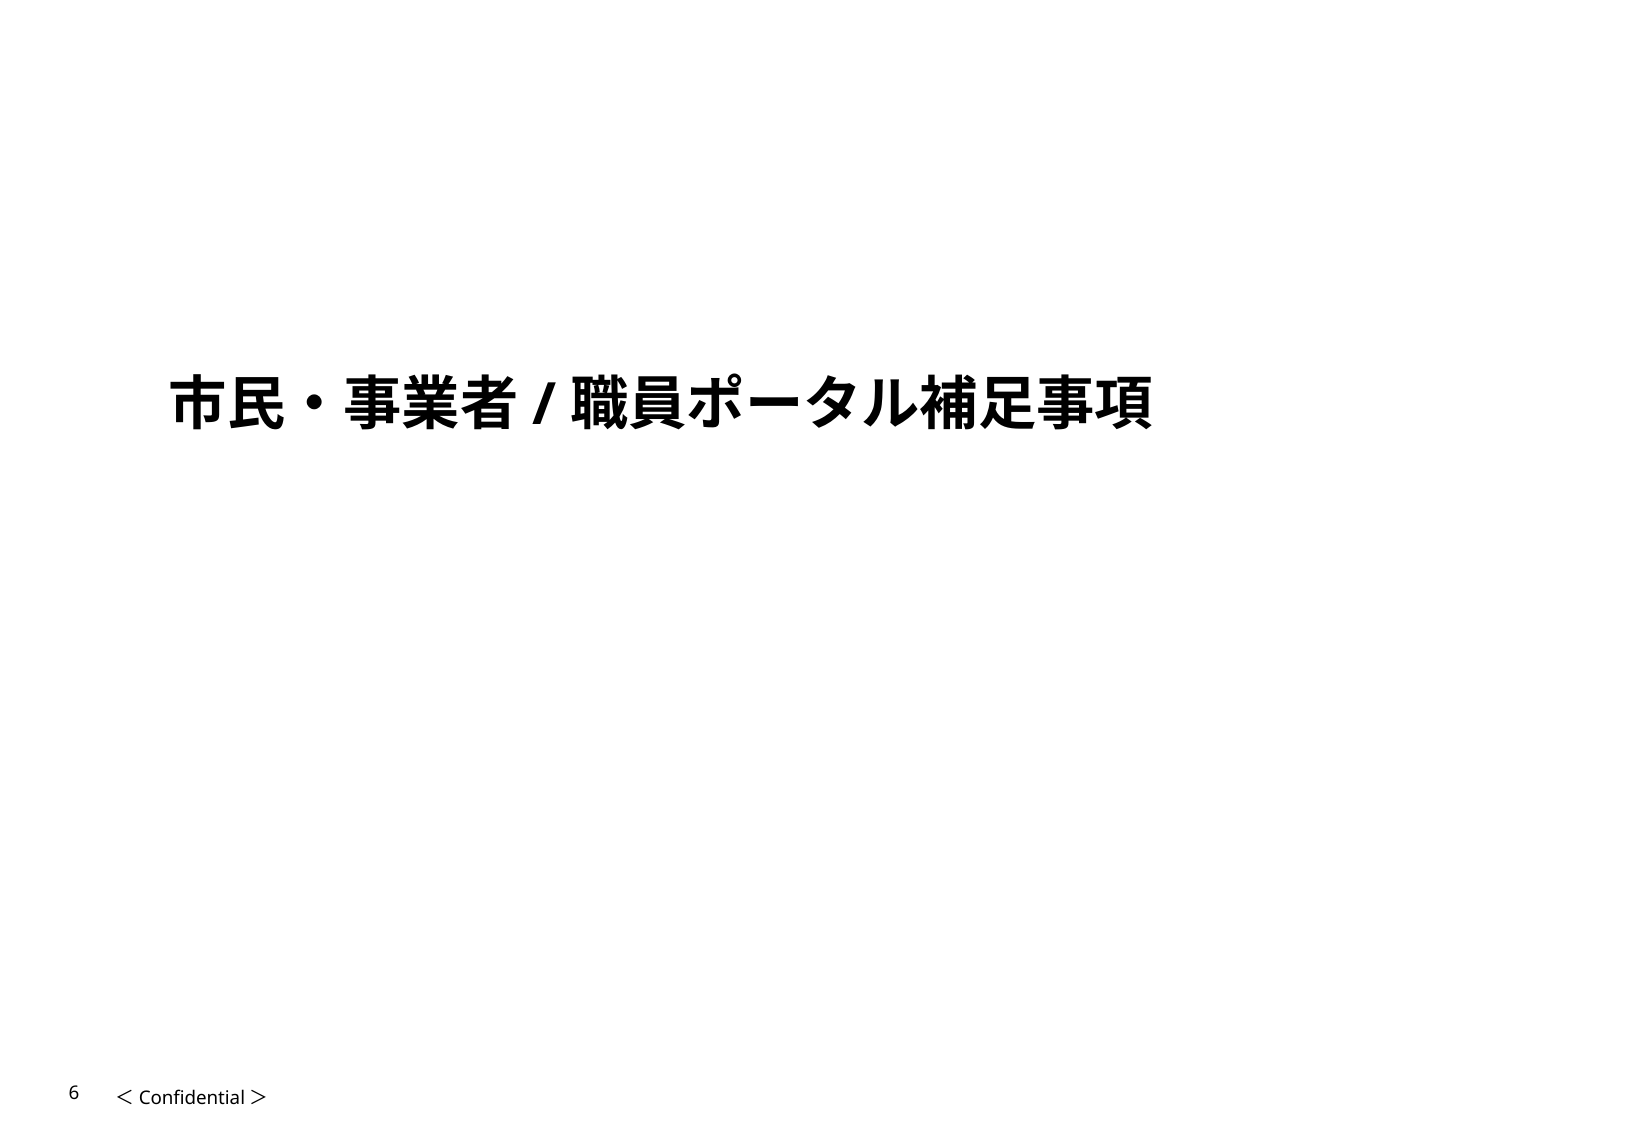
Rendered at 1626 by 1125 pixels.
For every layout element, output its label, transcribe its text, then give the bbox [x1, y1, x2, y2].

list 市民・事業者/職員ポータル補足事項 [168, 366, 1313, 437]
text_box 6 [68, 1080, 98, 1109]
text_box ＜Confidential＞ [115, 1080, 783, 1109]
